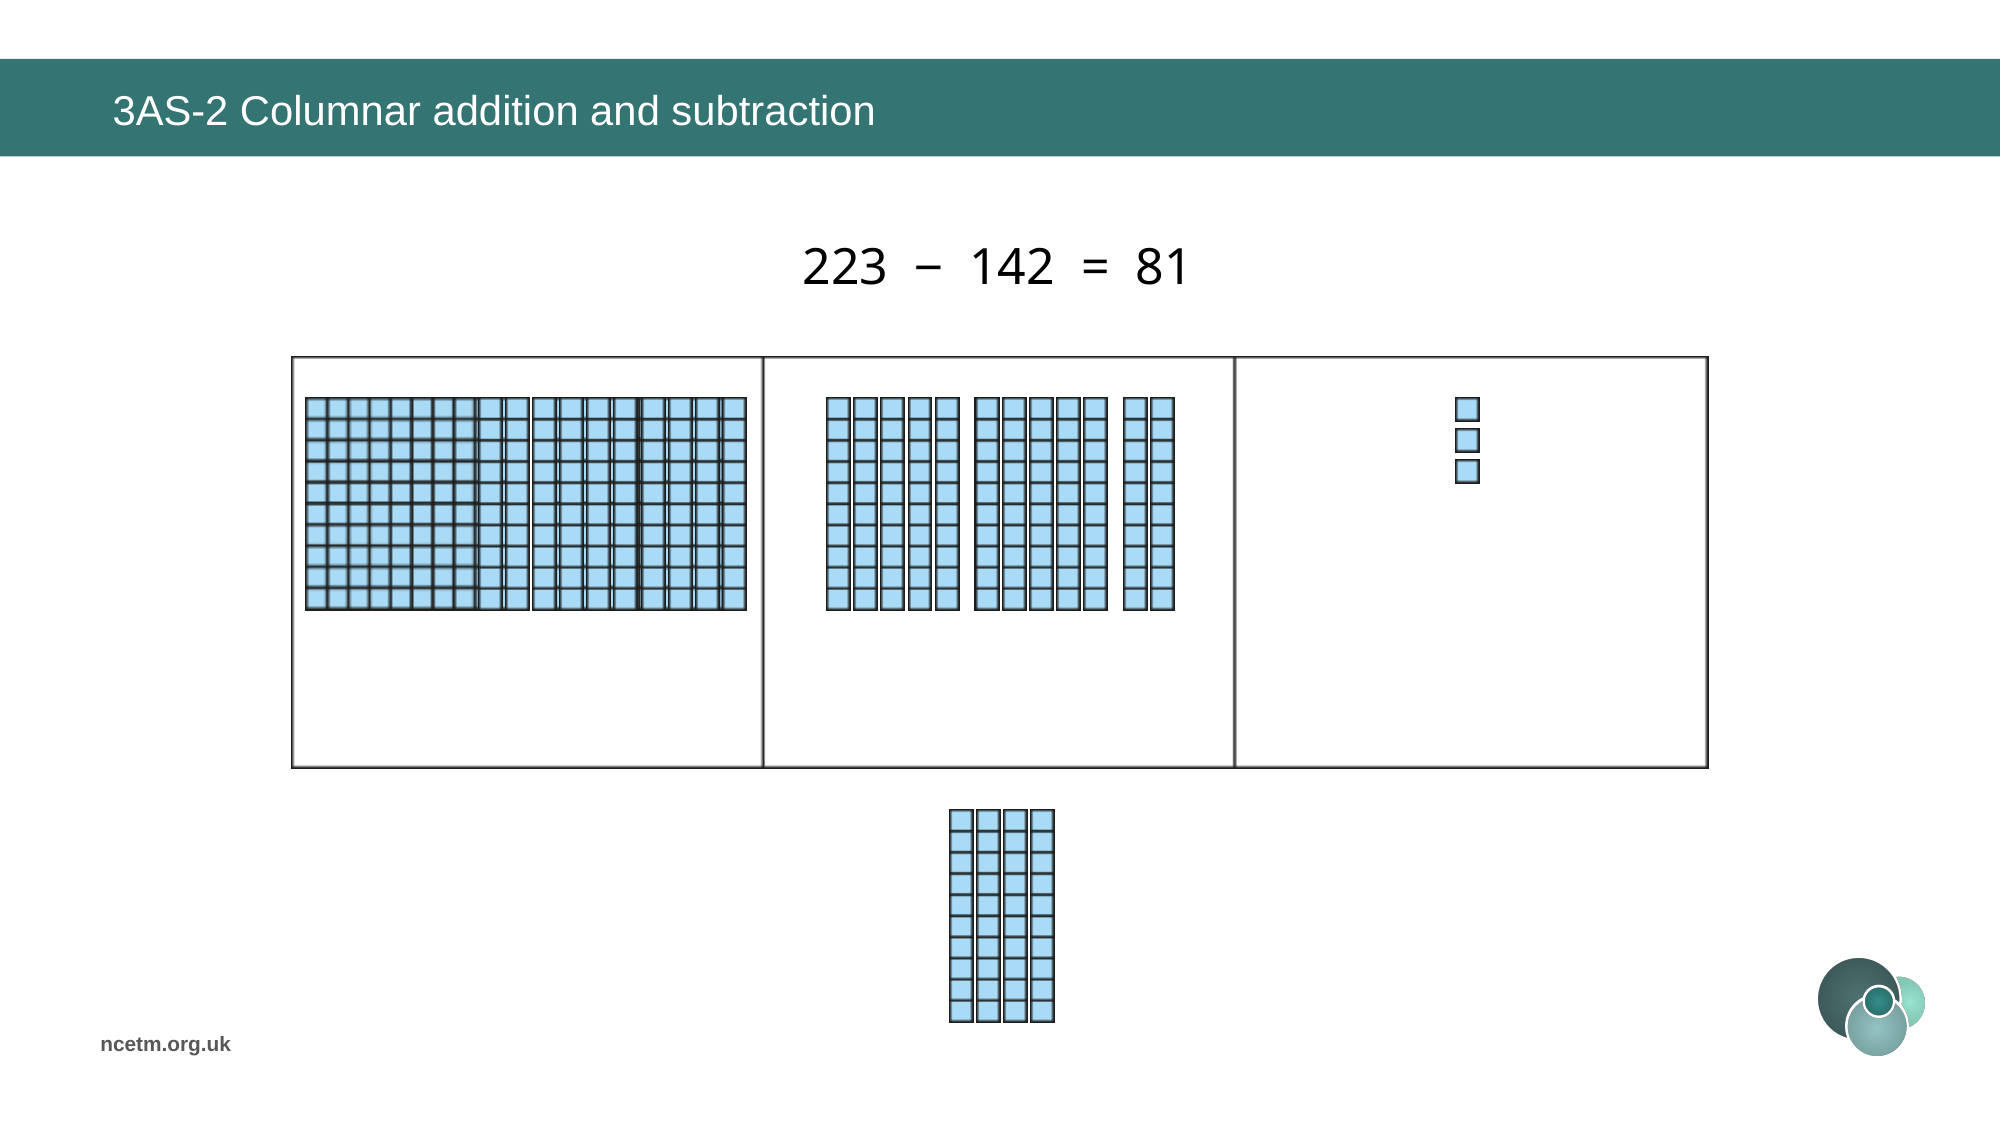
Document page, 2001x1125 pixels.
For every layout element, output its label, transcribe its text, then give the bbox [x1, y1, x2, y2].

title 3AS-2 Columnar addition and subtraction [97, 76, 1945, 147]
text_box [1123, 397, 1175, 611]
text_box 223 − 142 [712, 226, 1145, 302]
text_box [975, 397, 1027, 611]
picture [290, 356, 1709, 769]
text_box = 81 [1145, 226, 1283, 302]
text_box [477, 397, 611, 611]
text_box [1455, 429, 1480, 484]
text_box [695, 397, 747, 611]
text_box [1028, 397, 1053, 611]
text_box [613, 397, 692, 611]
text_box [949, 809, 1056, 1023]
picture [1818, 958, 1925, 1056]
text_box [826, 397, 960, 611]
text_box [1056, 397, 1108, 611]
